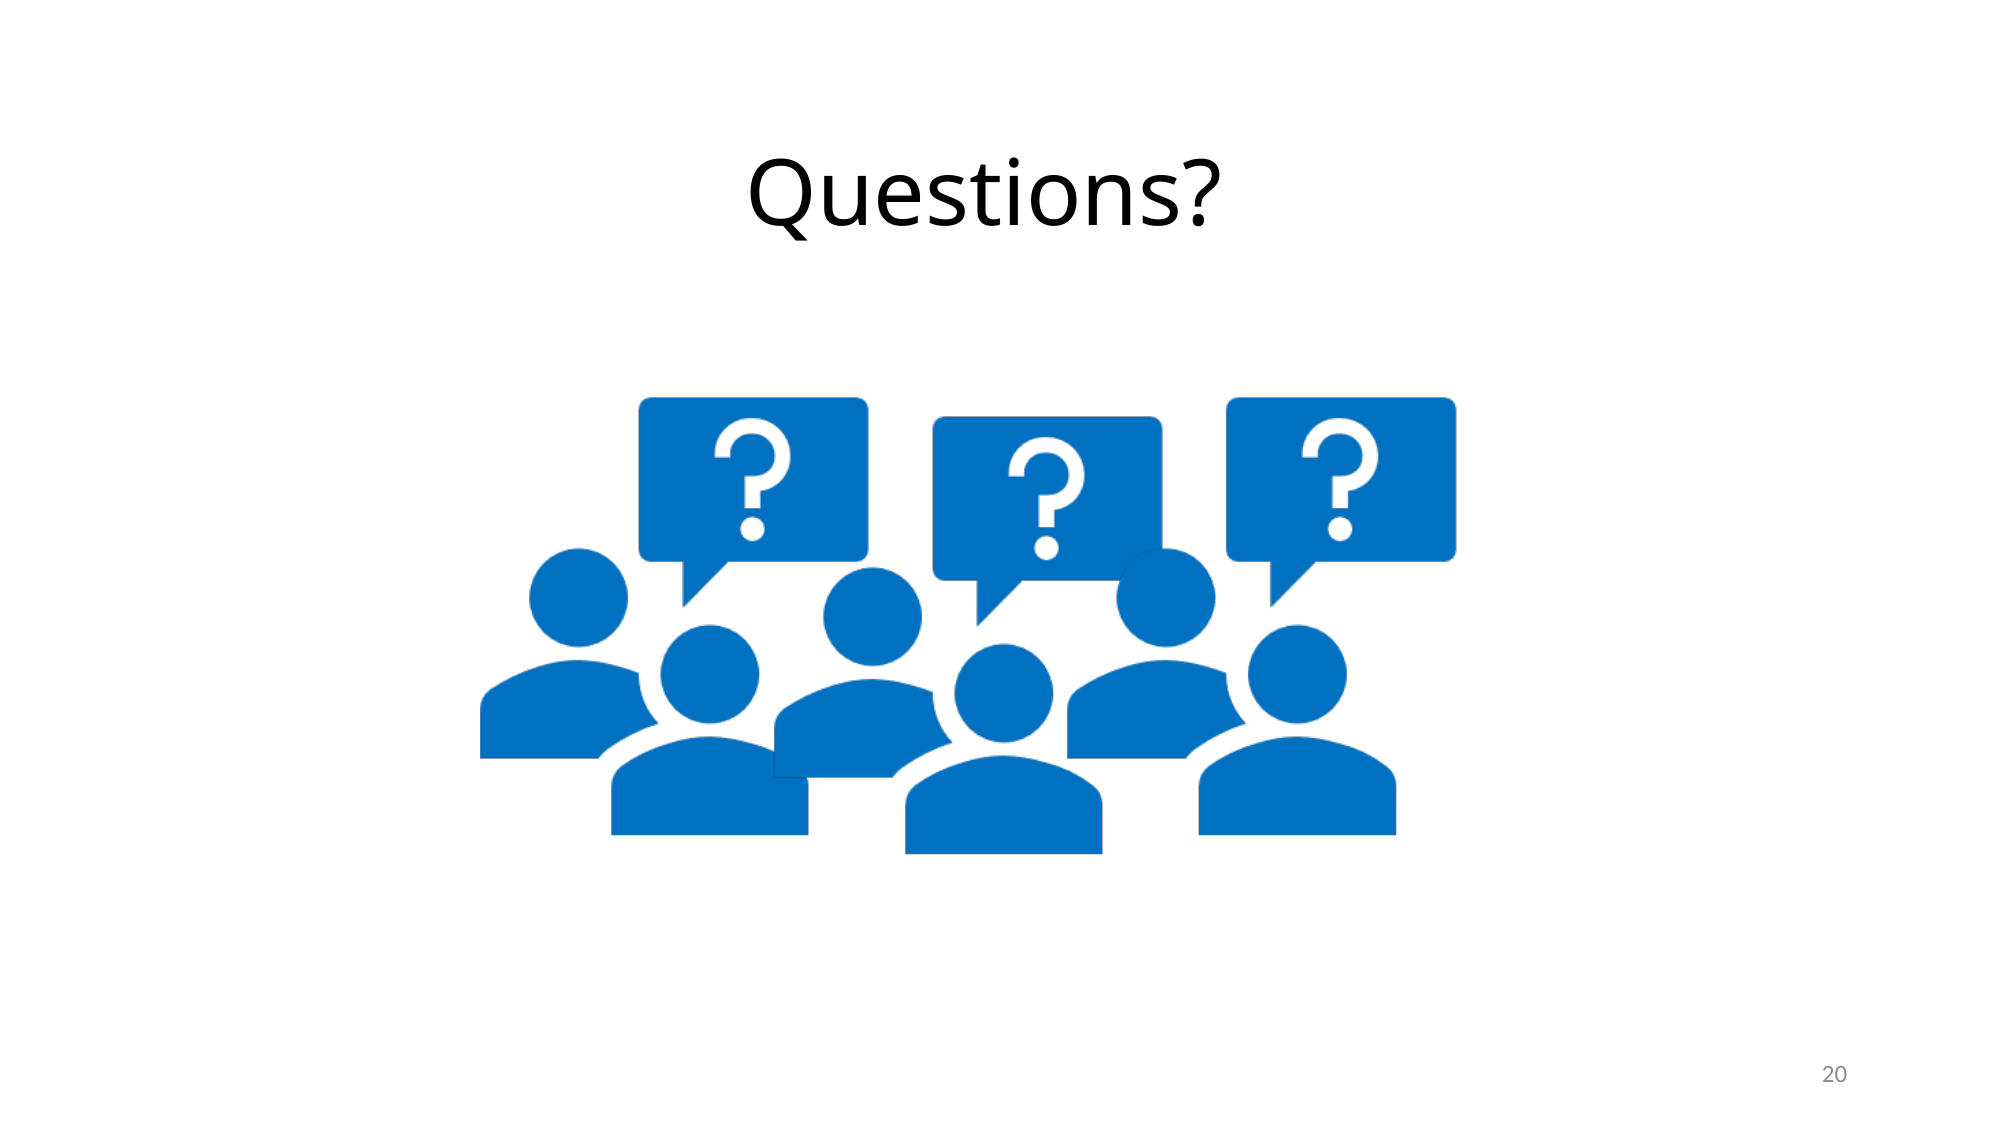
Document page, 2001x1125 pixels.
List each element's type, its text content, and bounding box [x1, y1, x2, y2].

title Questions? [121, 87, 1847, 305]
picture [412, 354, 1525, 898]
slide_number 20 [1412, 1042, 1863, 1103]
